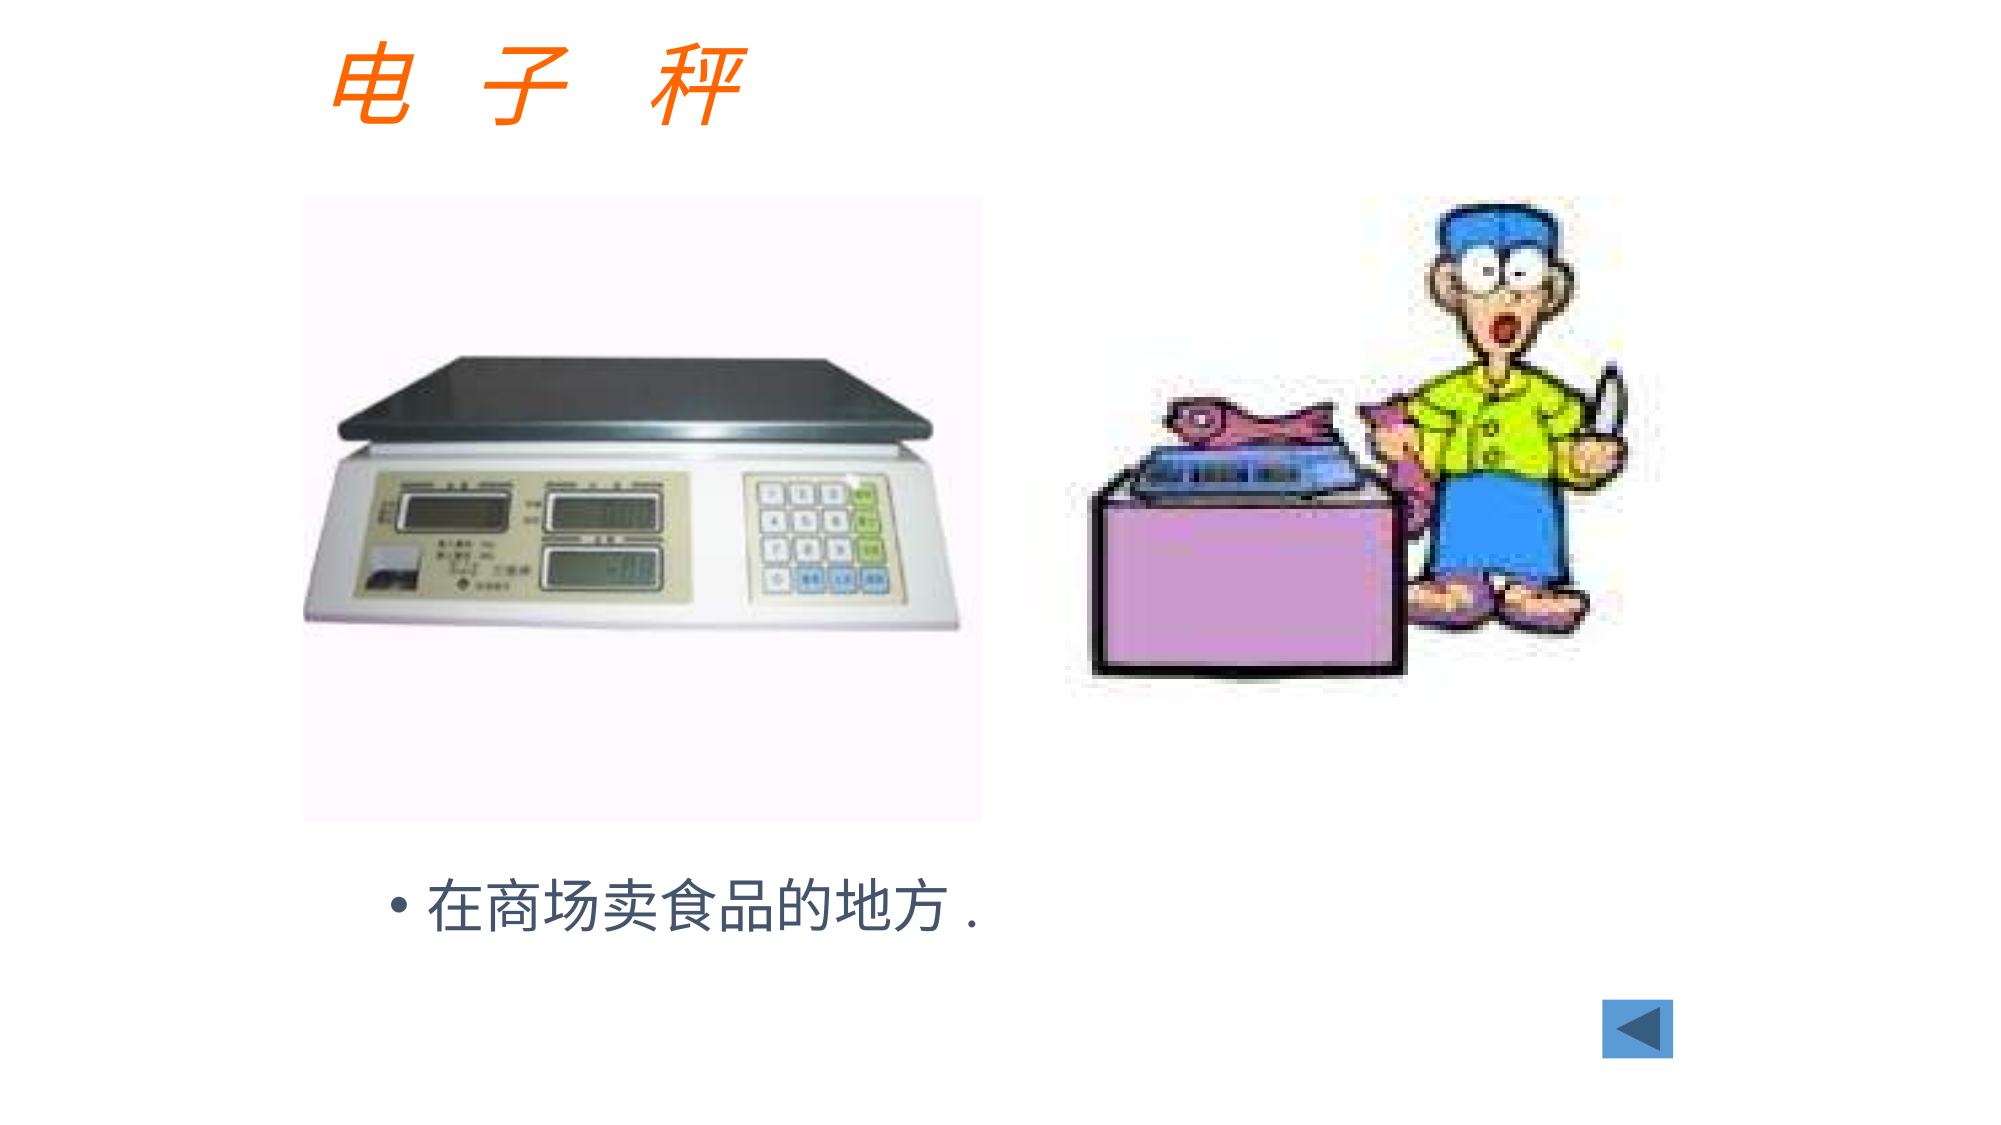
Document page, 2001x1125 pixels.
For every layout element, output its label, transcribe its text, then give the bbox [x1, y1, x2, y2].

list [303, 196, 983, 823]
title 电 子 秤 [303, 0, 1437, 178]
list 在商场卖食品的地方. [373, 869, 1296, 1031]
text_box [1602, 999, 1674, 1059]
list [1023, 196, 1698, 823]
